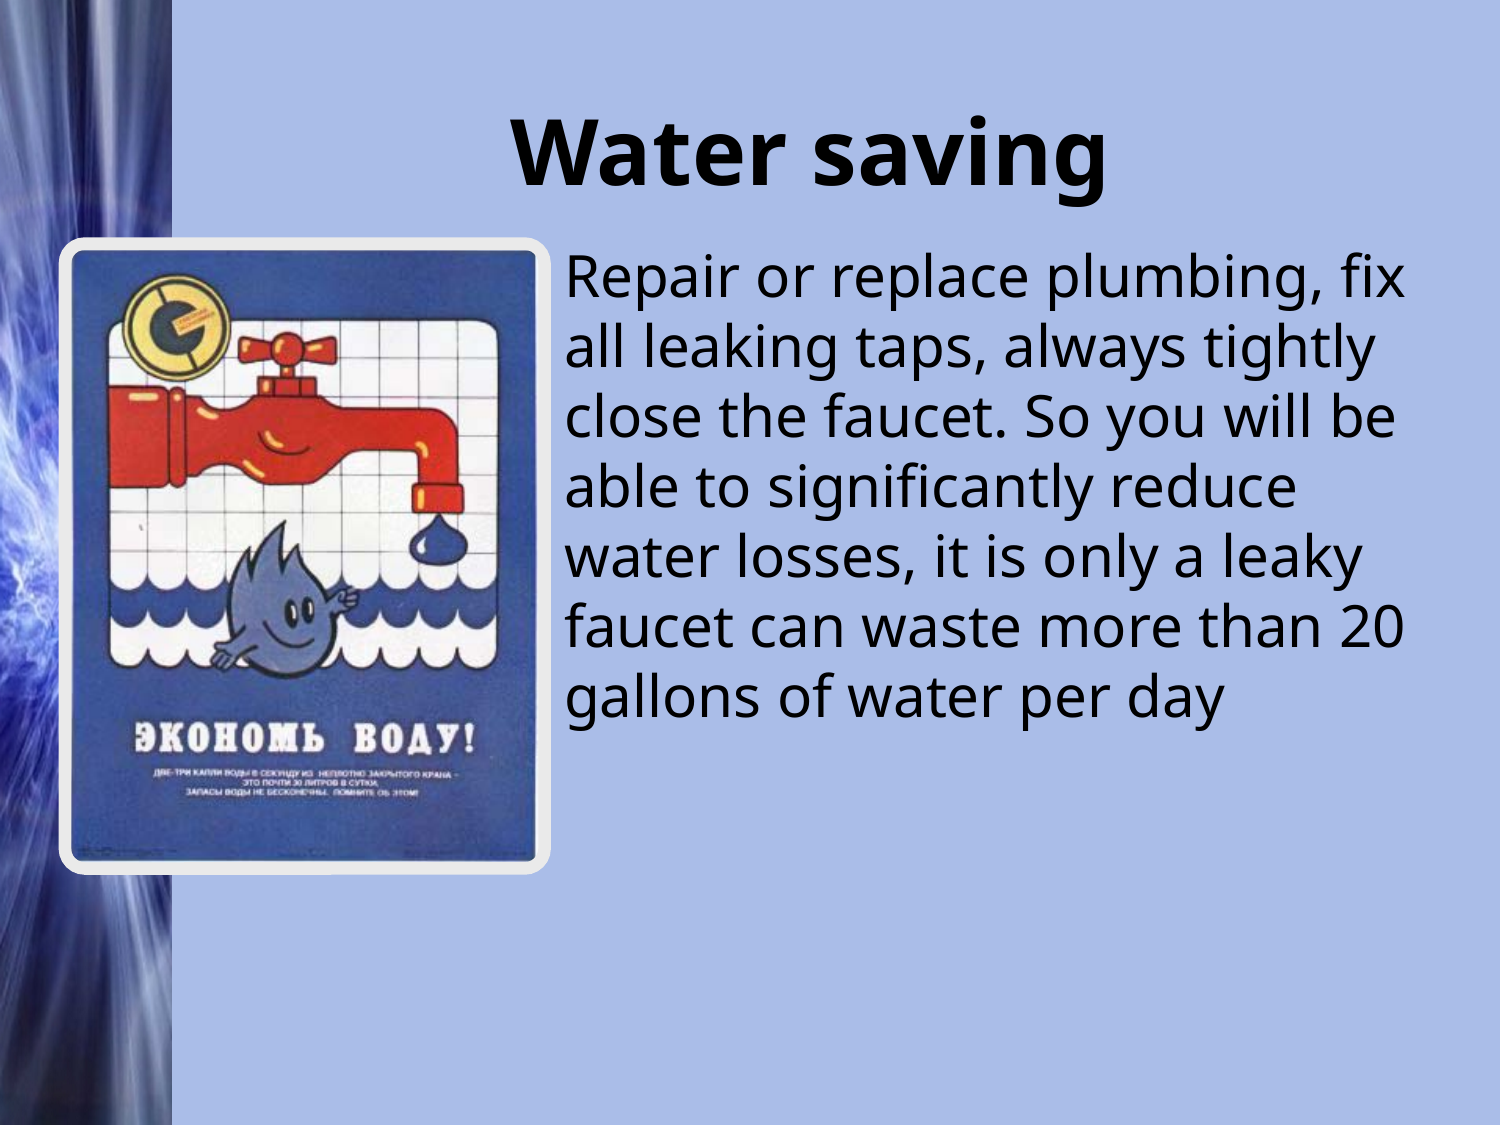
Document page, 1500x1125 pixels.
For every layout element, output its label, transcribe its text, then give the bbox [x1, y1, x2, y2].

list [64, 243, 545, 869]
picture [0, 0, 1500, 1125]
list Repair or replace plumbing, fix all leaking taps, always tightly close the faucet. So you will be able to significantly reduce water losses, it is only a leaky faucet can waste more than 20 gallons of water per day [549, 231, 1424, 975]
title Water saving [194, 54, 1427, 243]
